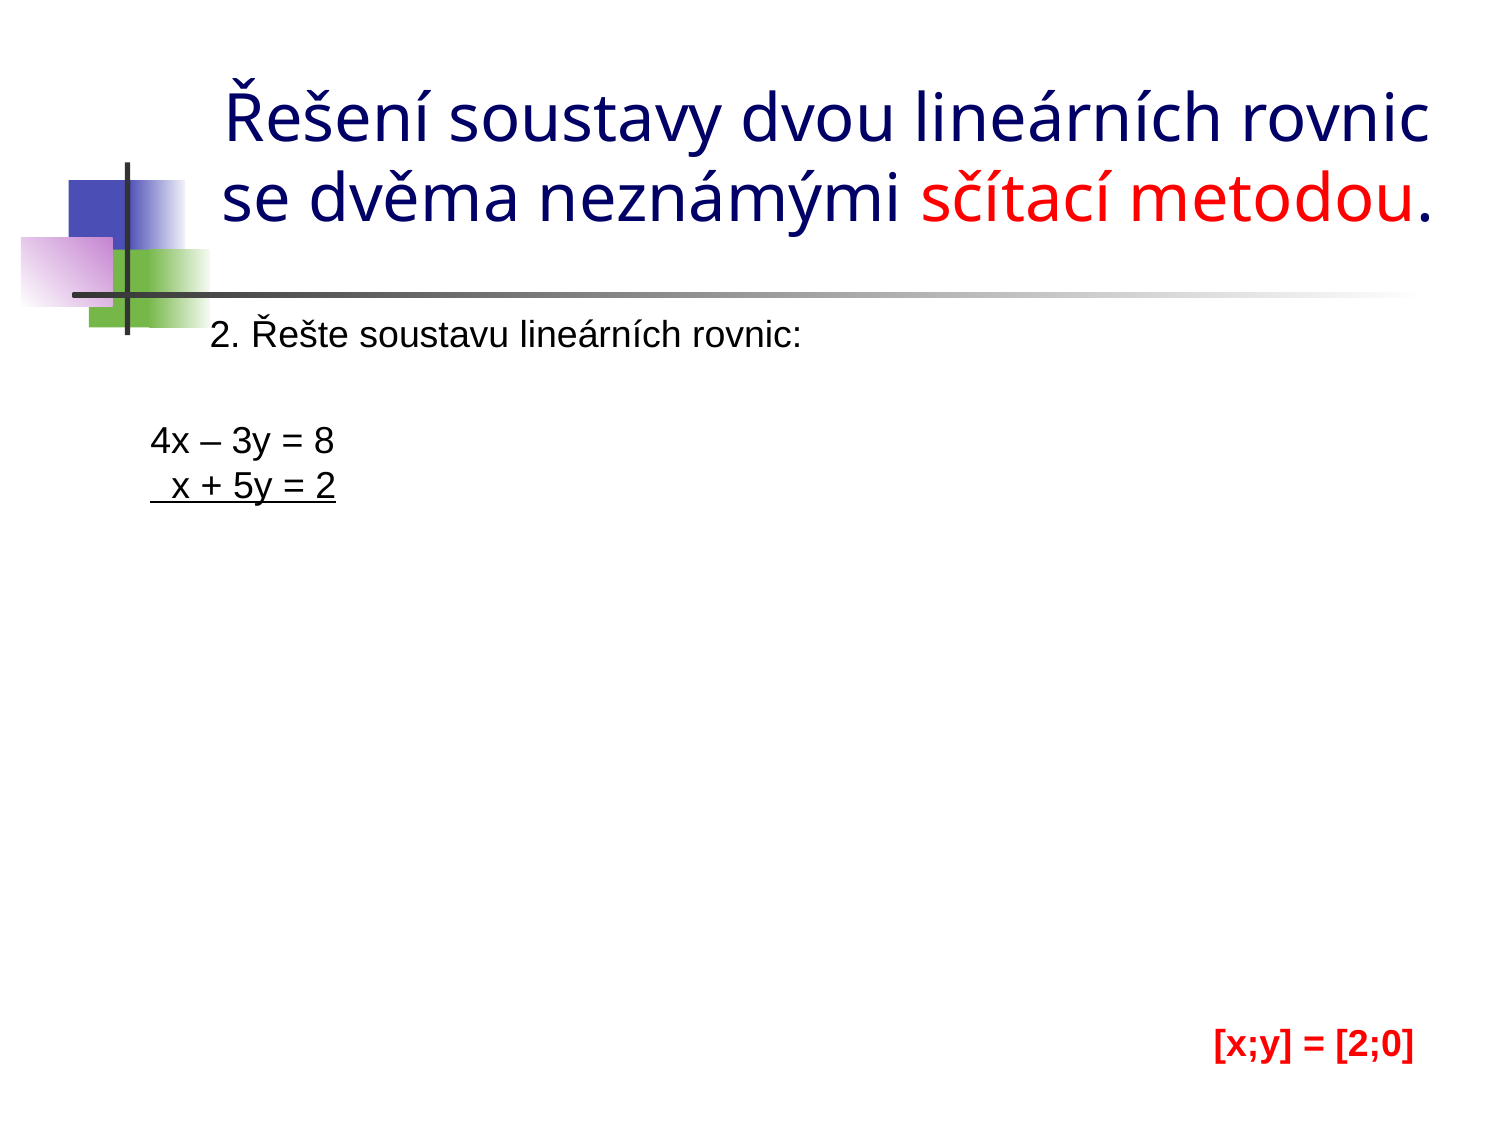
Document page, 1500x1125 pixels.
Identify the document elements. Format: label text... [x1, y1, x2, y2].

text_box [x;y] = [2;0] [1198, 1011, 1447, 1072]
text_box 2. Řešte soustavu lineárních rovnic: [194, 302, 998, 363]
title Řešení soustavy dvou lineárních rovnic se dvěma neznámými sčítací metodou. [188, 34, 1468, 276]
text_box 4x – 3y = 8 x + 5y = 2 [135, 408, 951, 514]
